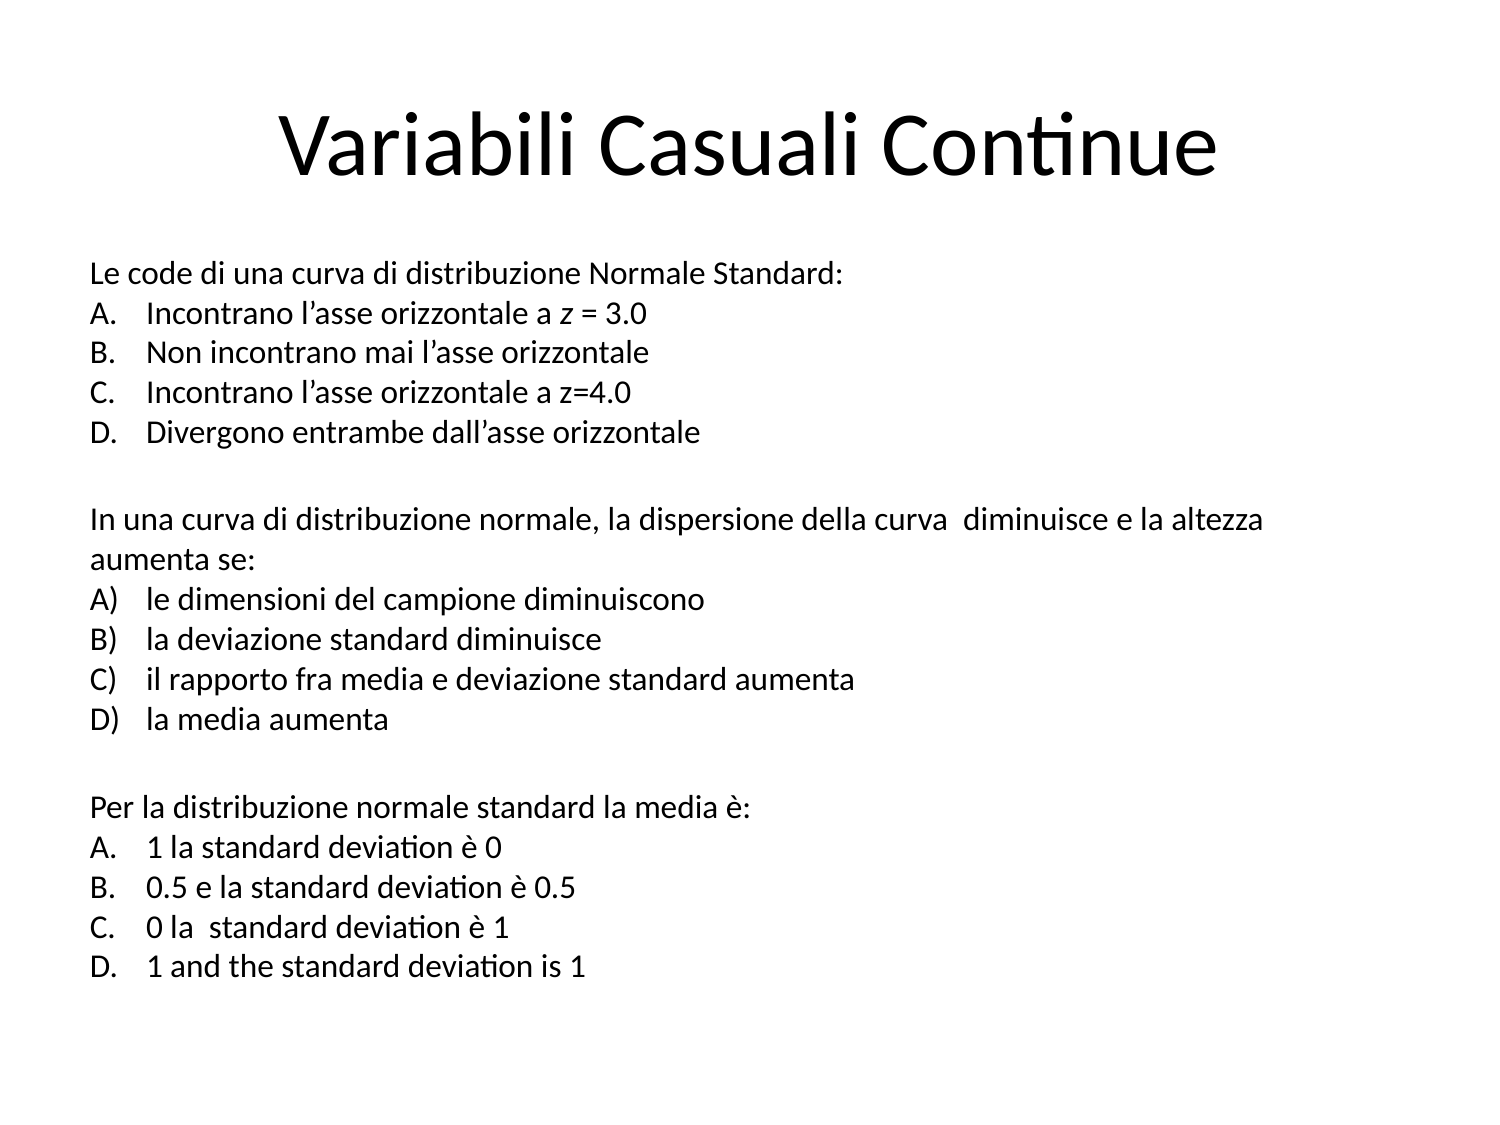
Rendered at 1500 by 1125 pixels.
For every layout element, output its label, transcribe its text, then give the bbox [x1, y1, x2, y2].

title Variabili Casuali Continue [75, 45, 1425, 233]
text_box In una curva di distribuzione normale, la dispersione della curva diminuisce e la altezza aumenta se: le dimensioni del campione diminuiscono la deviazione standard diminuisce il rapporto fra media e deviazione standard aumenta la media aumenta [74, 489, 1403, 745]
text_box Per la distribuzione normale standard la media è: 1 la standard deviation è 0 0.5 e la standard deviation è 0.5 0 la standard deviation è 1 1 and the standard deviation is 1 [74, 777, 1425, 992]
text_box Le code di una curva di distribuzione Normale Standard: Incontrano l’asse orizzontale a z = 3.0 Non incontrano mai l’asse orizzontale Incontrano l’asse orizzontale a z=4.0 Divergono entrambe dall’asse orizzontale [74, 243, 1425, 458]
